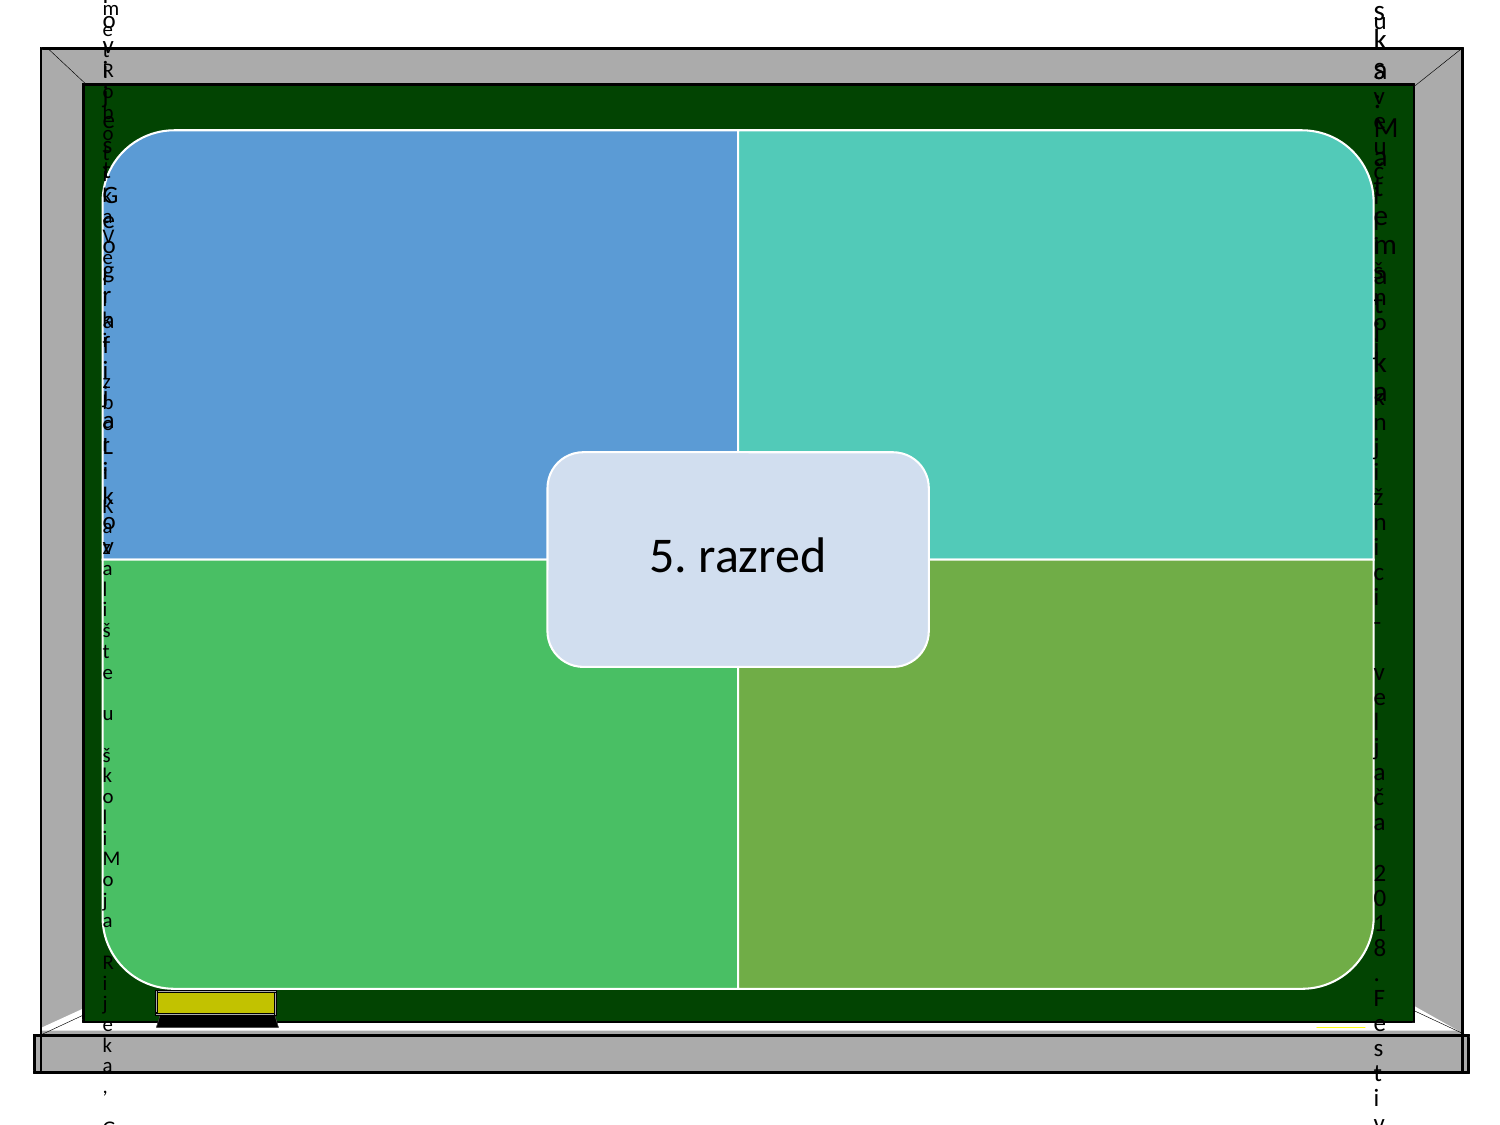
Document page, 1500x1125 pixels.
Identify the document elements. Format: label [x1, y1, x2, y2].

list [102, 130, 1374, 989]
